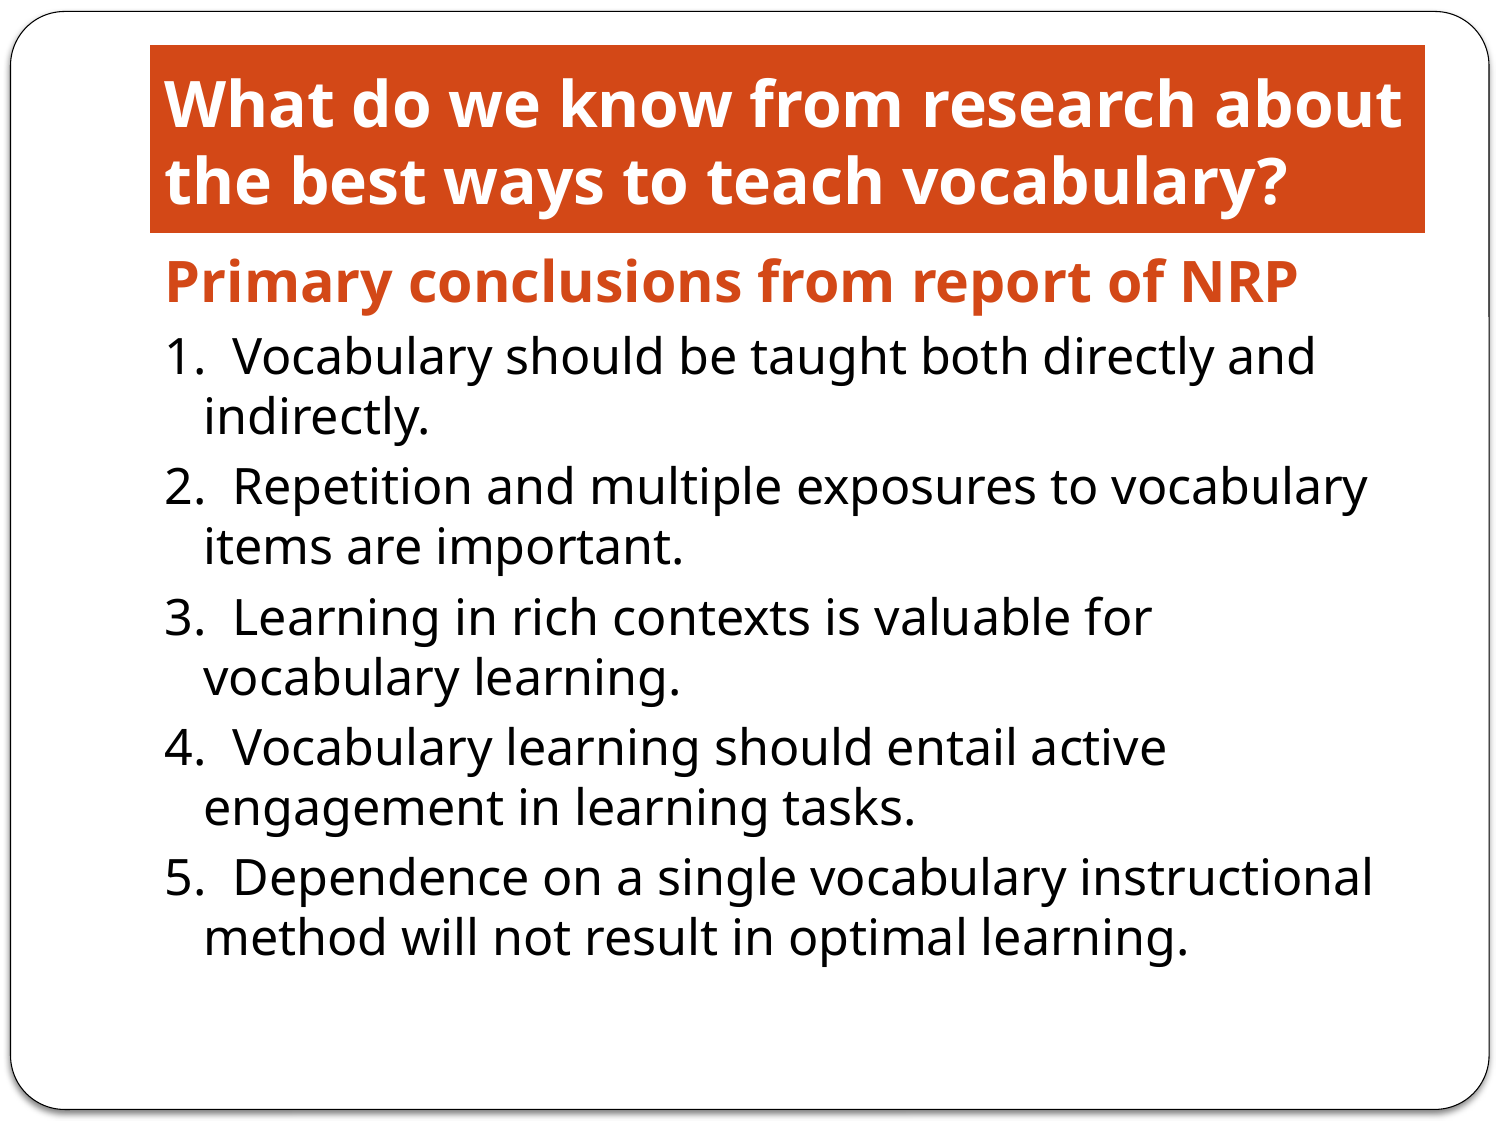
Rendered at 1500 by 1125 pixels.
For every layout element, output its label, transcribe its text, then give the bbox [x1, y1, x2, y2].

title What do we know from research about the best ways to teach vocabulary? [150, 45, 1425, 233]
list Primary conclusions from report of NRP 1. Vocabulary should be taught both directly and indirectly. 2. Repetition and multiple exposures to vocabulary items are important. 3. Learning in rich contexts is valuable for vocabulary learning. 4. Vocabulary learning should entail active engagement in learning tasks. 5. Dependence on a single vocabulary instructional method will not result in optimal learning. [150, 237, 1425, 988]
